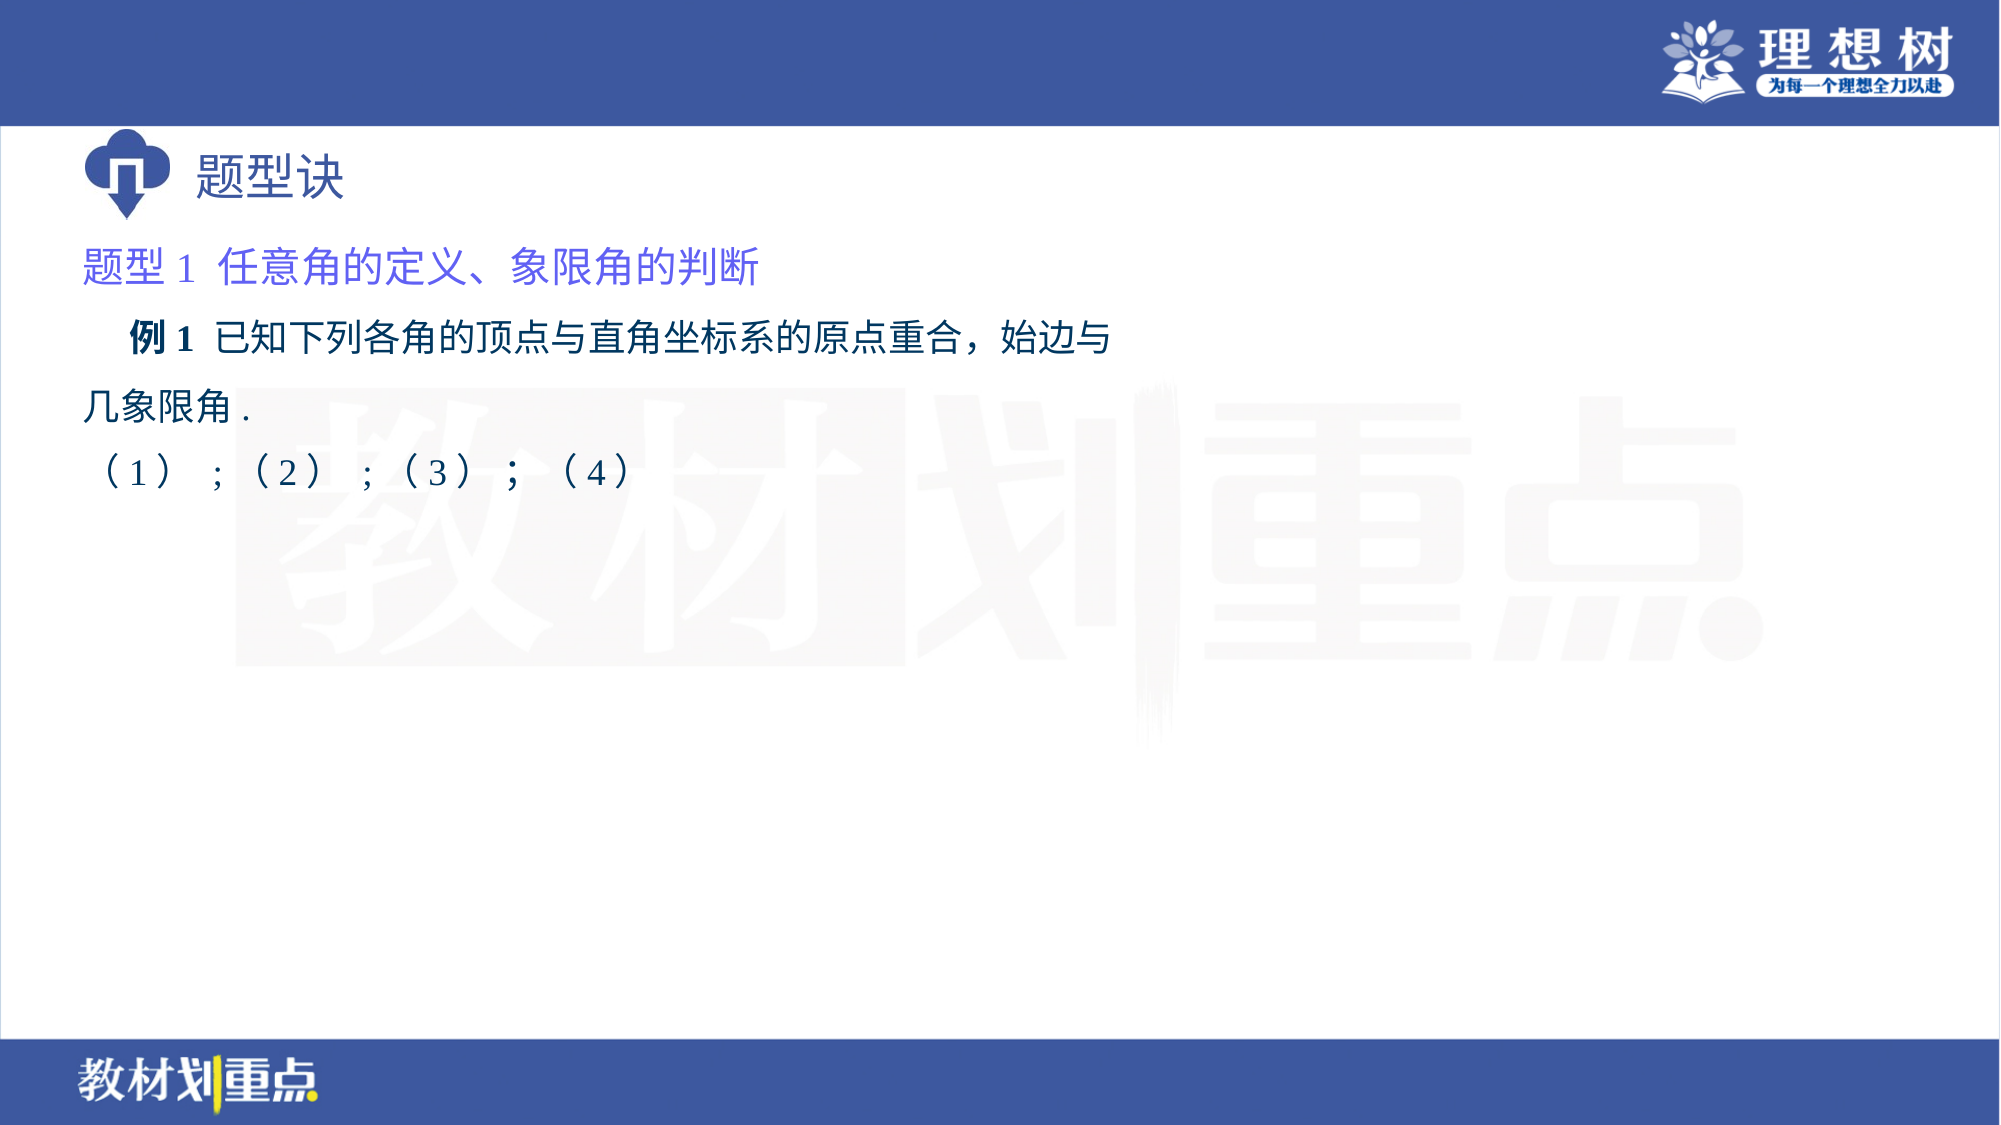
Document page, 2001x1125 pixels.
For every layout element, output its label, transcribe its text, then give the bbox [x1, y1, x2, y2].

text_box 题型1 任意角的定义、象限角的判断 [82, 220, 1817, 354]
picture [0, 0, 2000, 1125]
text_box 题型诀 [194, 132, 491, 219]
